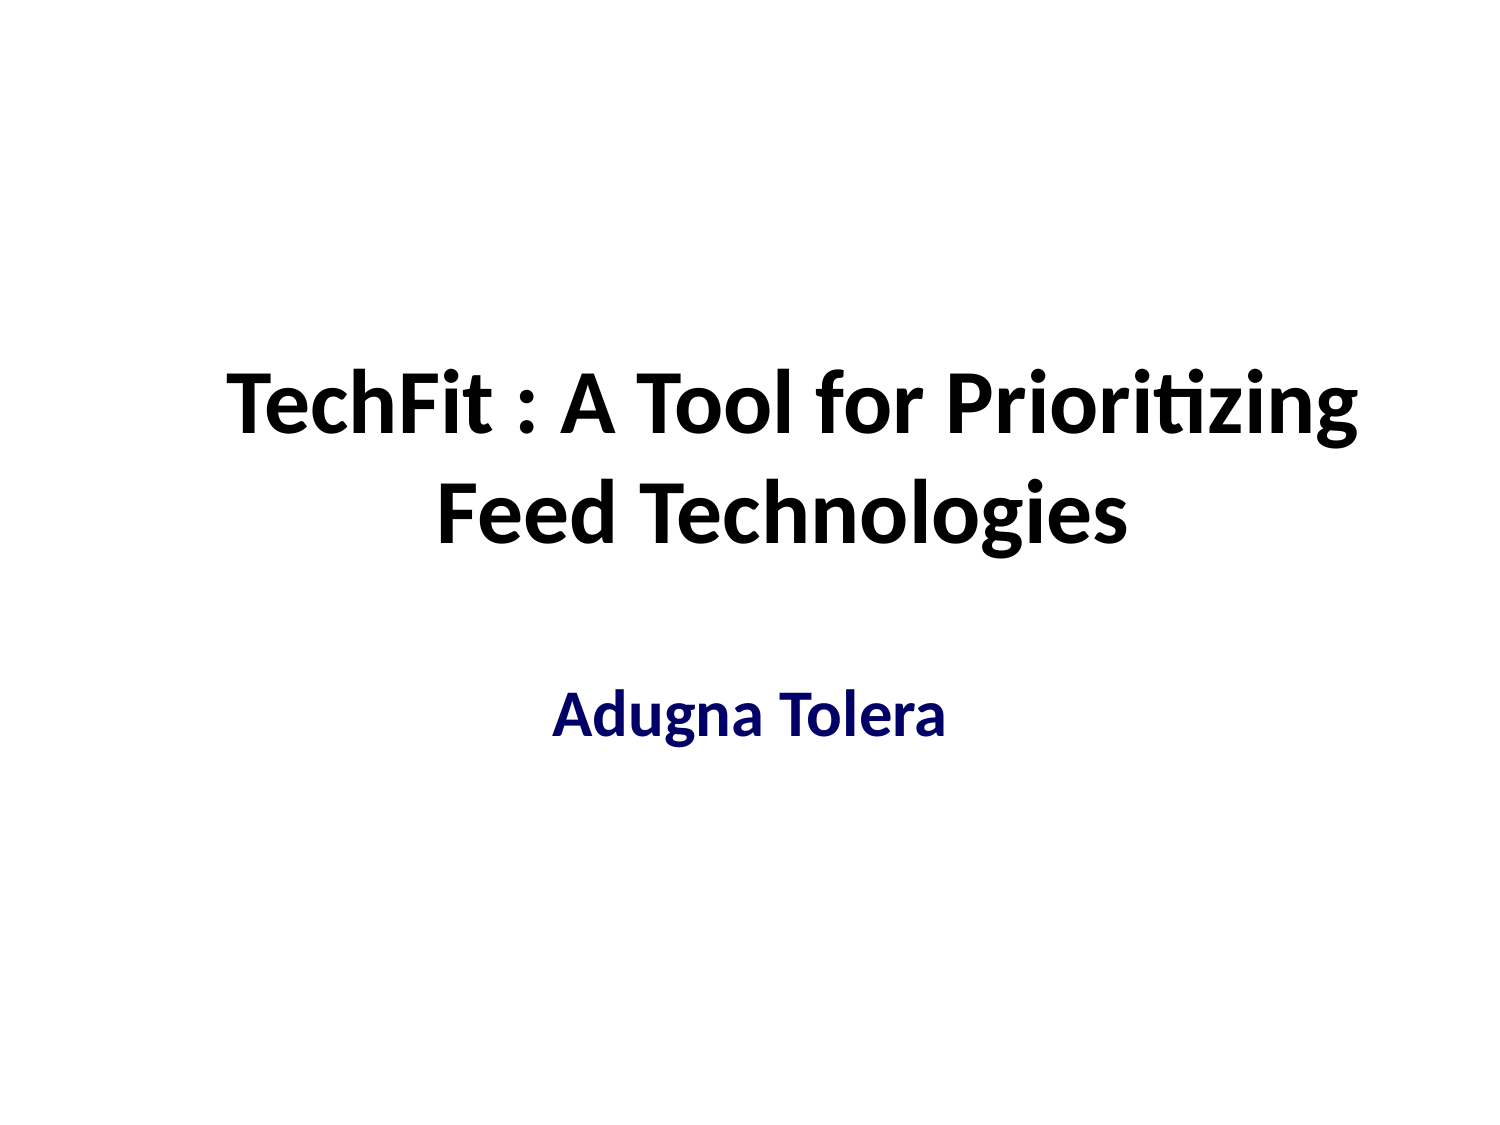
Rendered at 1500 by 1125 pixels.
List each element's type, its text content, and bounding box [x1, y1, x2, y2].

title TechFit : A Tool for Prioritizing Feed Technologies [199, 312, 1388, 591]
subtitle Adugna Tolera [224, 662, 1276, 938]
